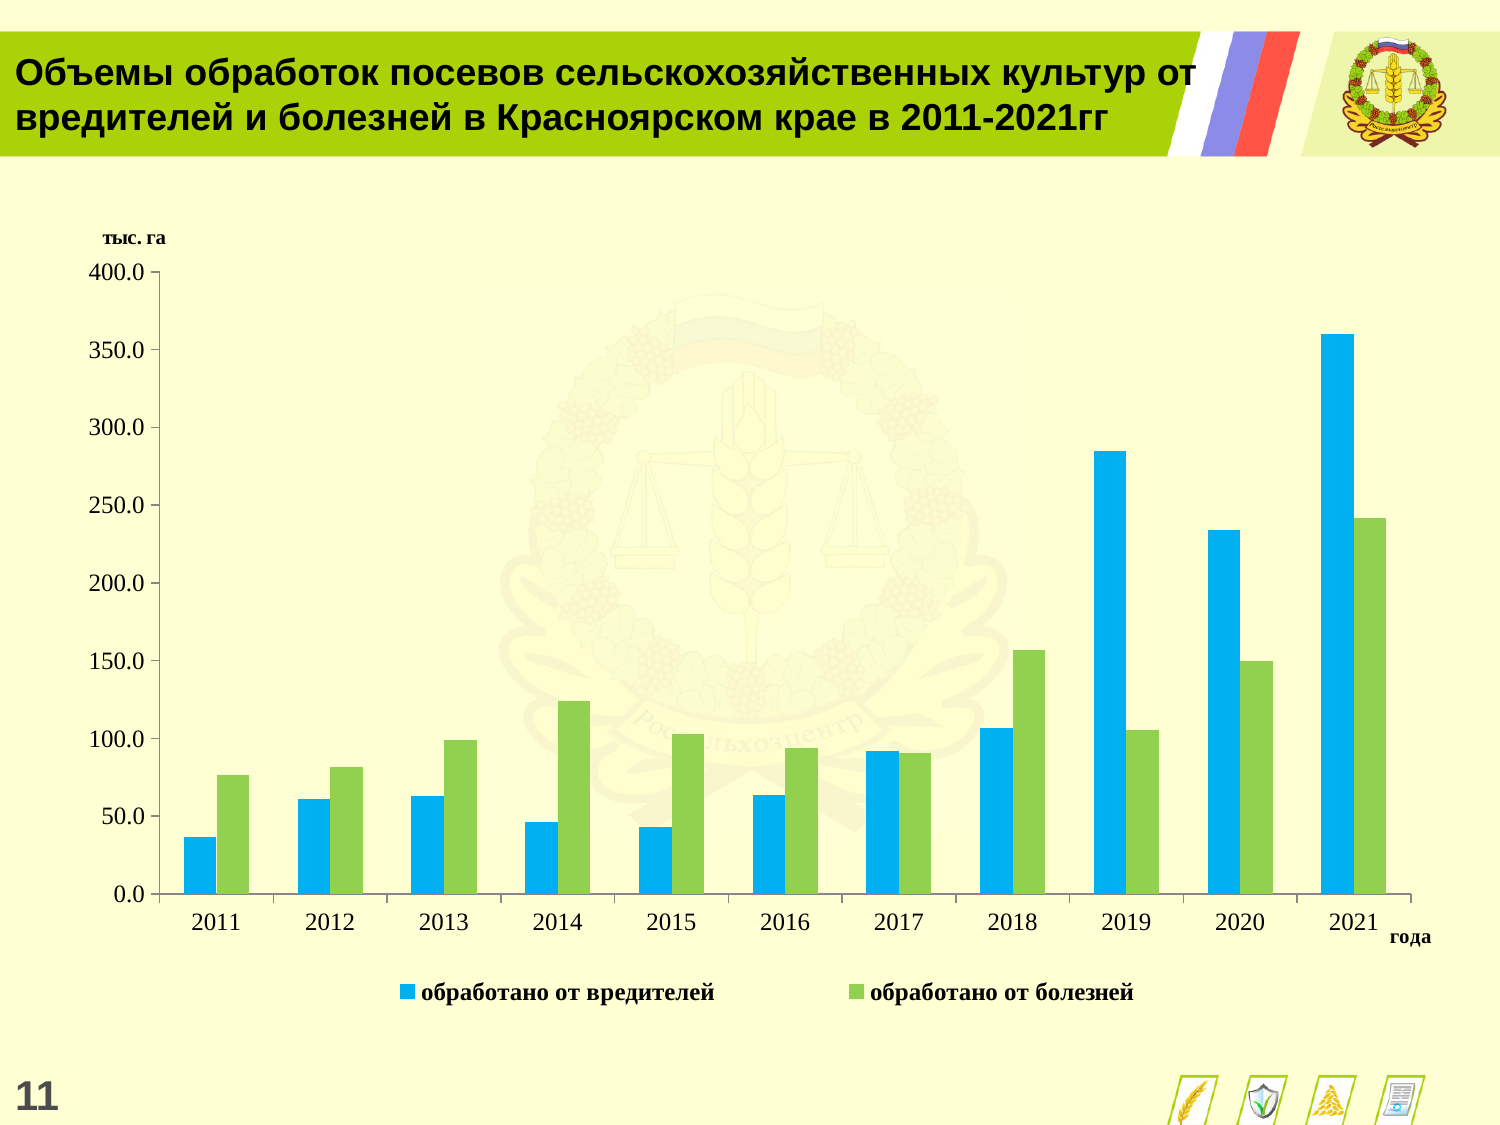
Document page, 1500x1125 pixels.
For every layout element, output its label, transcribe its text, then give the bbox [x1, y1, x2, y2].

chart [64, 195, 1448, 1059]
list Объемы обработок посевов сельскохозяйственных культур от вредителей и болезней в Красноярском крае в 2011-2021гг [0, 31, 1306, 155]
slide_number 11 [0, 1075, 89, 1112]
picture [0, 0, 1500, 1125]
